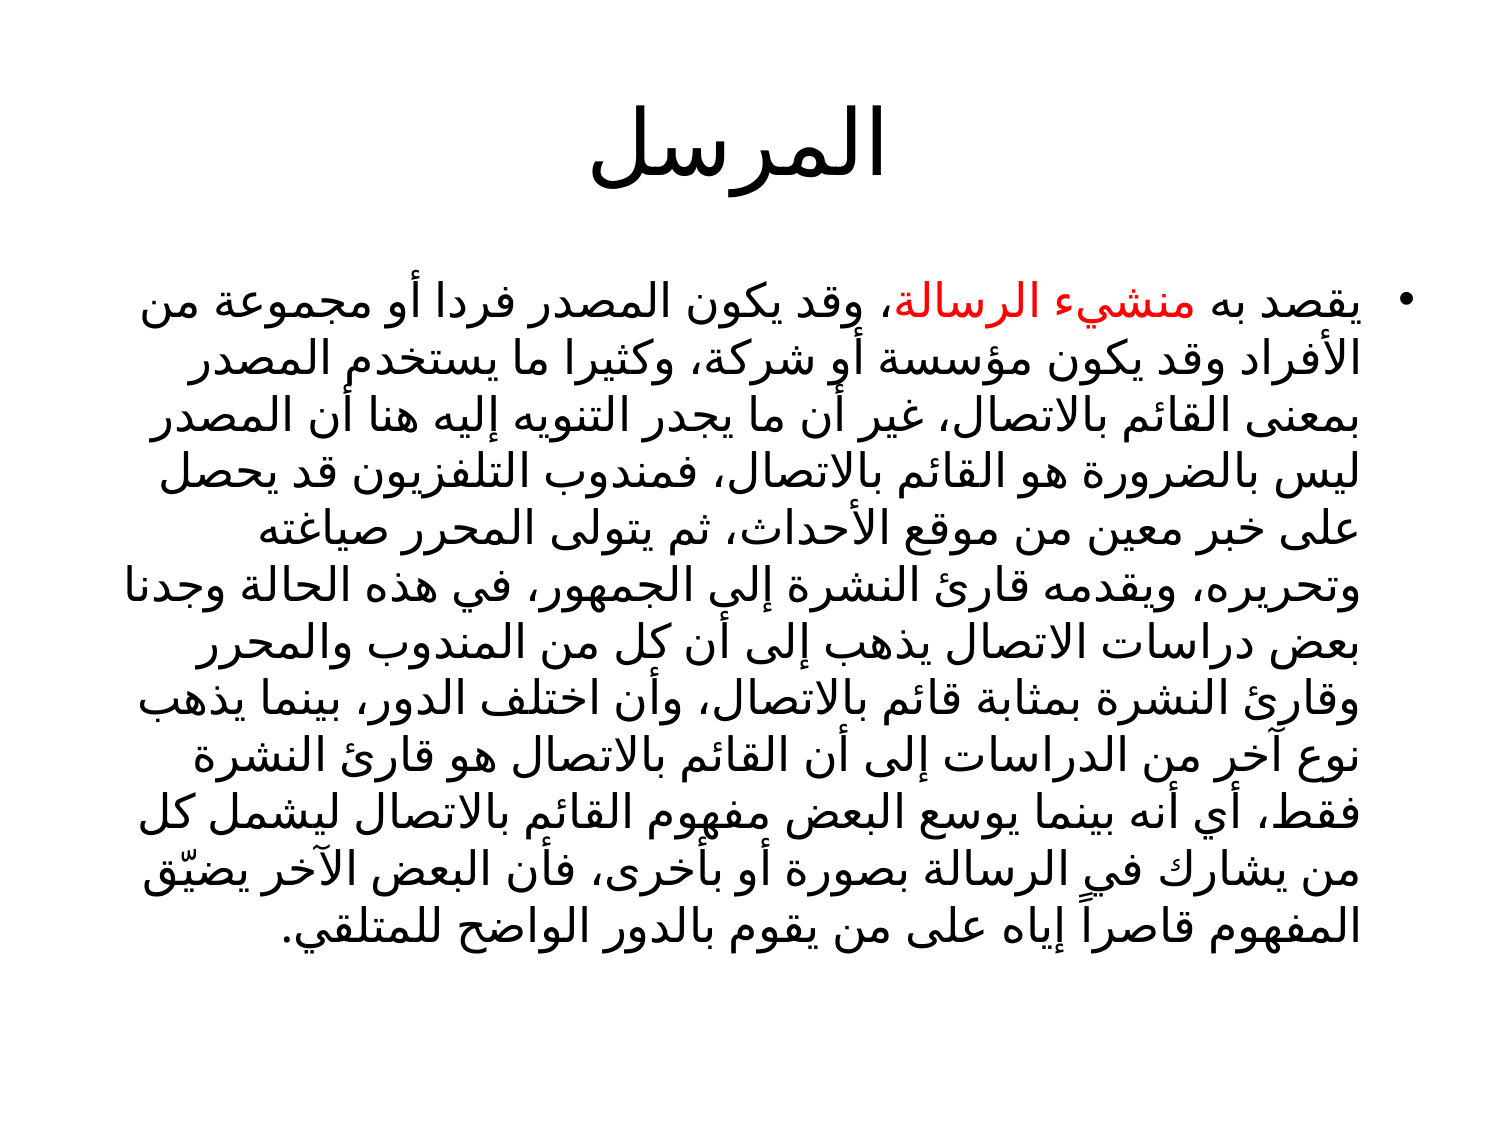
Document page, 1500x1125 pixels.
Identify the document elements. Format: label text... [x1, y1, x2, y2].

title المرسل [75, 45, 1425, 233]
list يقصد به منشيء الرسالة، وقد يكون المصدر فردا أو مجموعة من الأفراد وقد يكون مؤسسة أو شركة، وكثيرا ما يستخدم المصدر بمعنى القائم بالاتصال، غير أن ما يجدر التنويه إليه هنا أن المصدر ليس بالضرورة هو القائم بالاتصال، فمندوب التلفزيون قد يحصل على خبر معين من موقع الأحداث، ثم يتولى المحرر صياغته وتحريره، ويقدمه قارئ النشرة إلى الجمهور، في هذه الحالة وجدنا بعض دراسات الاتصال يذهب إلى أن كل من المندوب والمحرر وقارئ النشرة بمثابة قائم بالاتصال، وأن اختلف الدور، بينما يذهب نوع آخر من الدراسات إلى أن القائم بالاتصال هو قارئ النشرة فقط، أي أنه بينما يوسع البعض مفهوم القائم بالاتصال ليشمل كل من يشارك في الرسالة بصورة أو بأخرى، فأن البعض الآخر يضيّق المفهوم قاصراً إياه على من يقوم بالدور الواضح للمتلقي. [75, 262, 1425, 1005]
